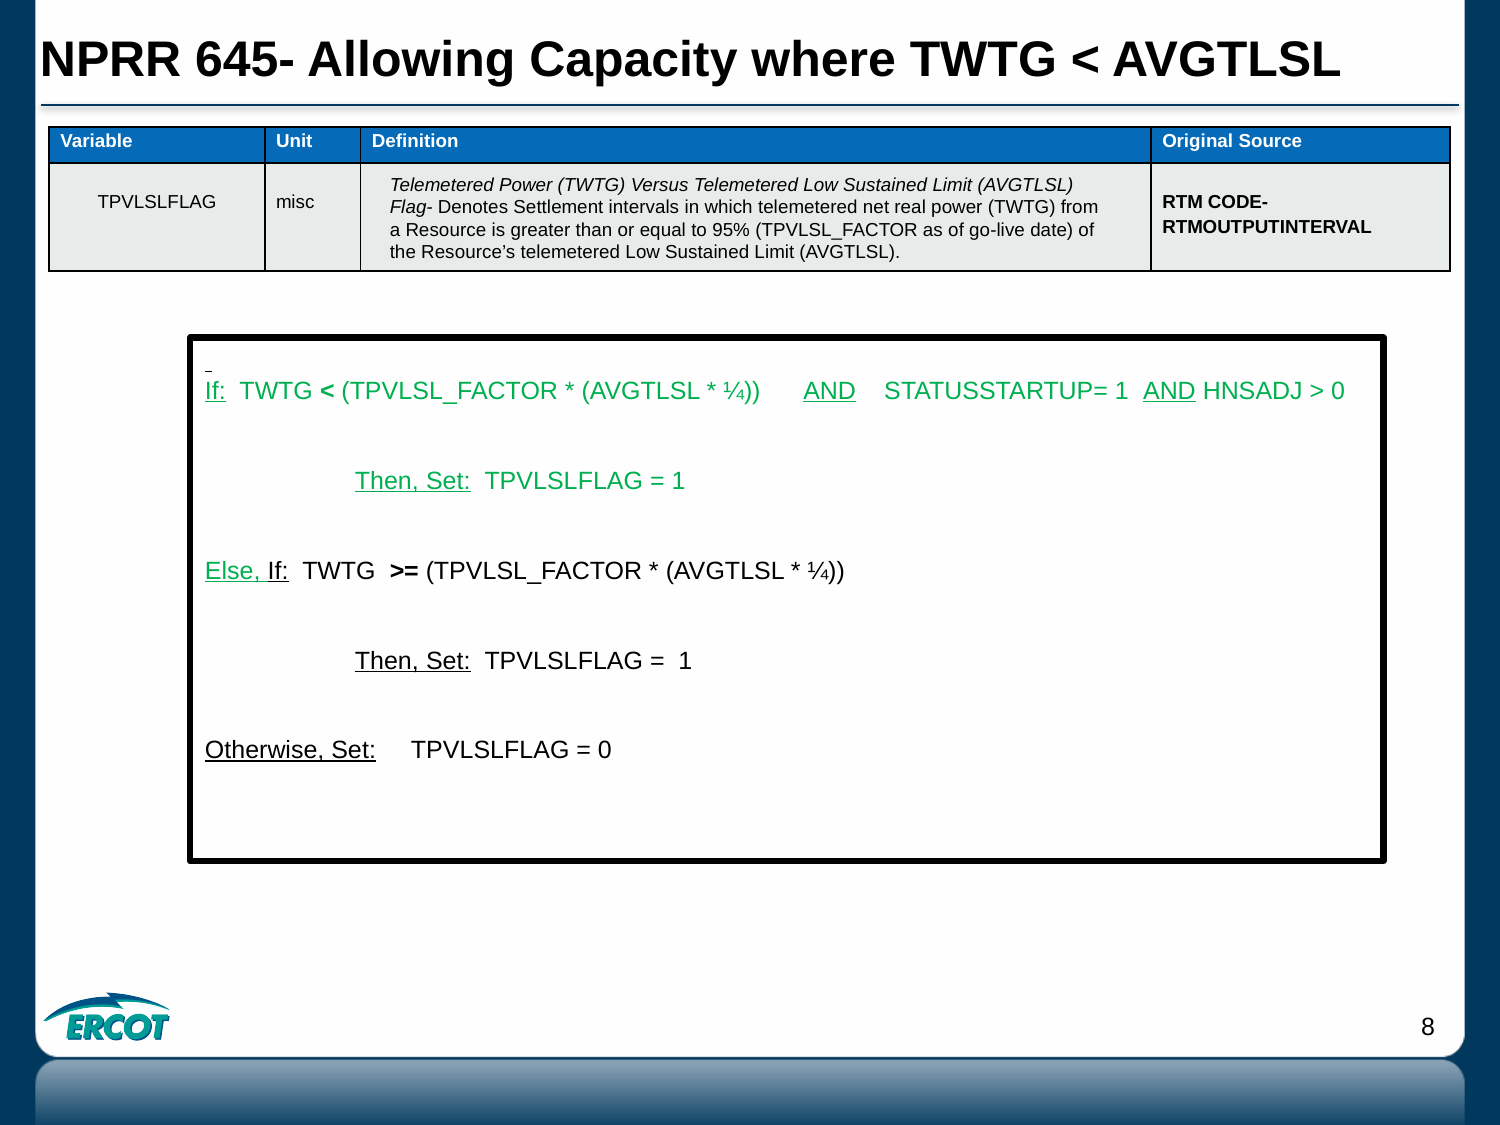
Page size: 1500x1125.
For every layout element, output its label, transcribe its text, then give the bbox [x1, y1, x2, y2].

table_header Unit [266, 128, 360, 162]
text_box Telemetered Power (TWTG) Versus Telemetered Low Sustained Limit (AVGTLSL) Flag- Denotes Settlement intervals in which telemetered net real power (TWTG) from a Resource is greater than or equal to 95% (TPVLSL_FACTOR as of go-live date) of the Resource’s telemetered Low Sustained Limit (AVGTLSL). [374, 164, 1125, 270]
text_box If: TWTG < (TPVLSL_FACTOR * (AVGTLSL * ¼)) AND STATUSSTARTUP= 1 AND HNSADJ > 0 Then, Set: TPVLSLFLAG = 1 Else, If: TWTG >= (TPVLSL_FACTOR * (AVGTLSL * ¼)) Then, Set: TPVLSLFLAG = 1 Otherwise, Set: TPVLSLFLAG = 0 [190, 337, 1384, 862]
picture [35, 0, 1465, 1125]
table_cell RTM CODE- RTMOUTPUTINTERVAL [1152, 164, 1449, 270]
table_cell misc [266, 164, 360, 270]
table_cell [1125, 164, 1150, 270]
table_header Definition [361, 128, 1150, 162]
table_header Original Source [1152, 128, 1449, 162]
table_cell [361, 164, 374, 270]
title NPRR 645- Allowing Capacity where TWTG < AVGTLSL [24, 0, 1450, 113]
table_header Variable [50, 128, 264, 162]
table_cell TPVLSLFLAG [50, 164, 264, 270]
